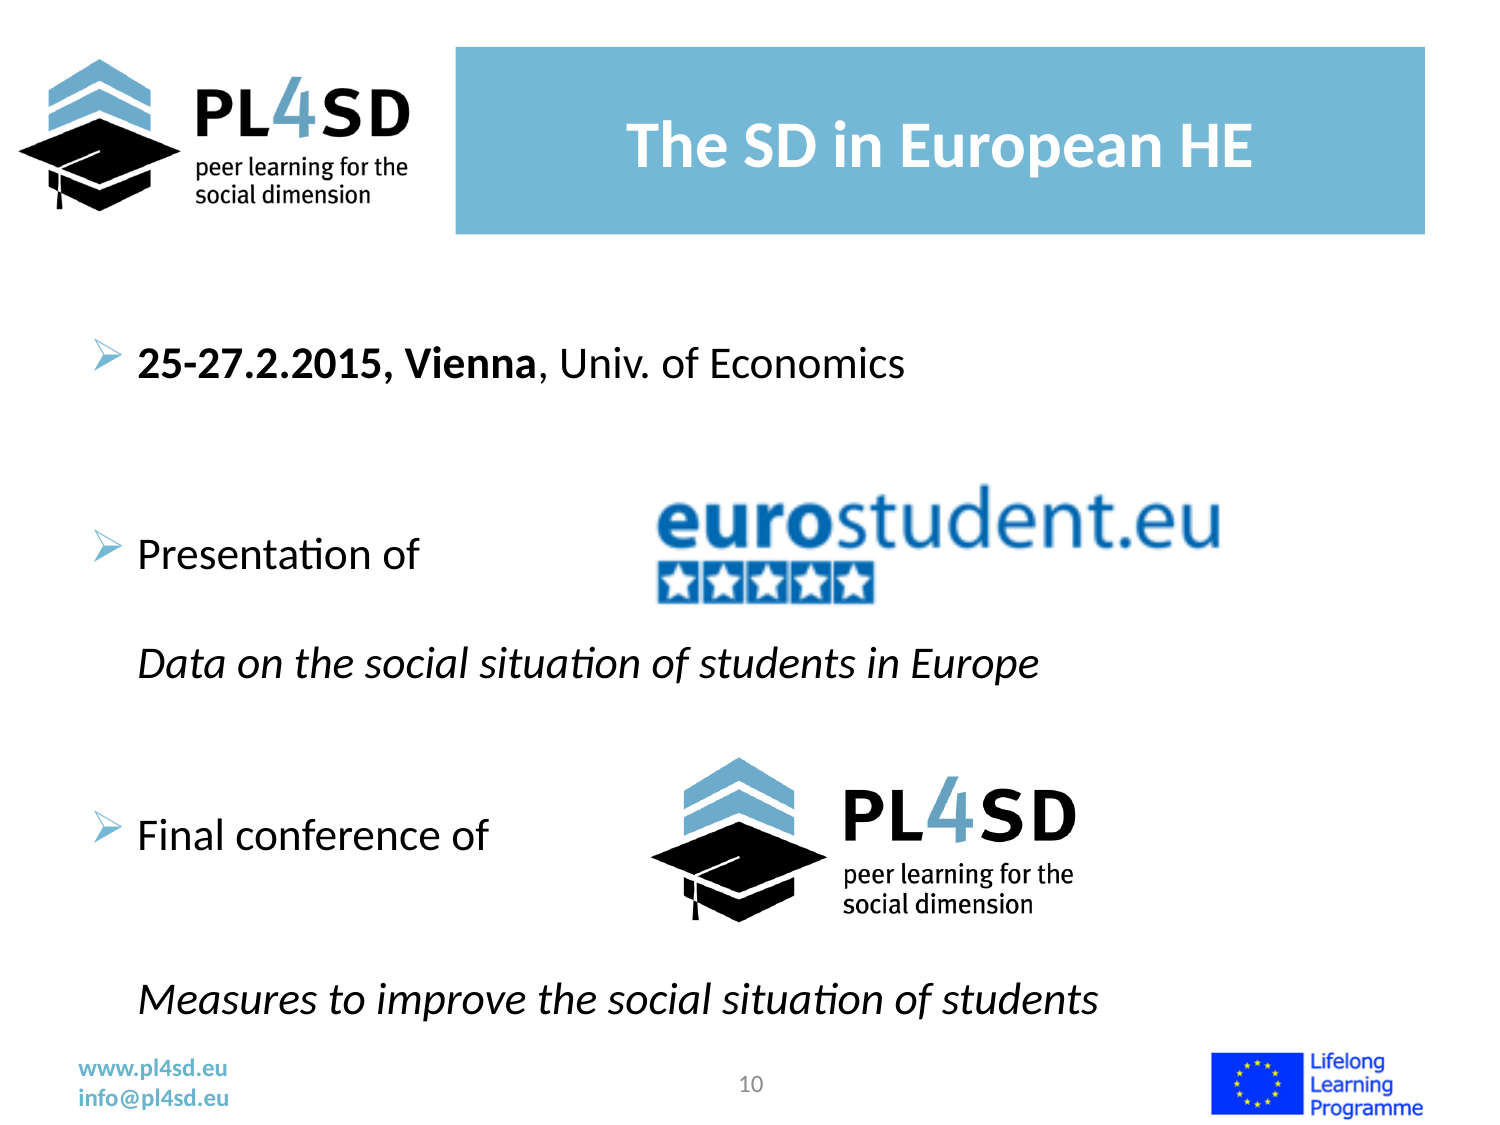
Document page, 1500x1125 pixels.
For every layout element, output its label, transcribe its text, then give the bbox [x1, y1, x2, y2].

slide_number 10 [572, 1051, 929, 1113]
picture [654, 479, 1226, 610]
title The SD in European HE [455, 46, 1425, 235]
picture [631, 739, 1126, 948]
picture [1210, 1051, 1423, 1120]
picture [0, 42, 456, 235]
list 25-27.2.2015, Vienna, Univ. of Economics Presentation of Data on the social situation of students in Europe Final conference of Measures to improve the social situation of students [75, 262, 1425, 1035]
